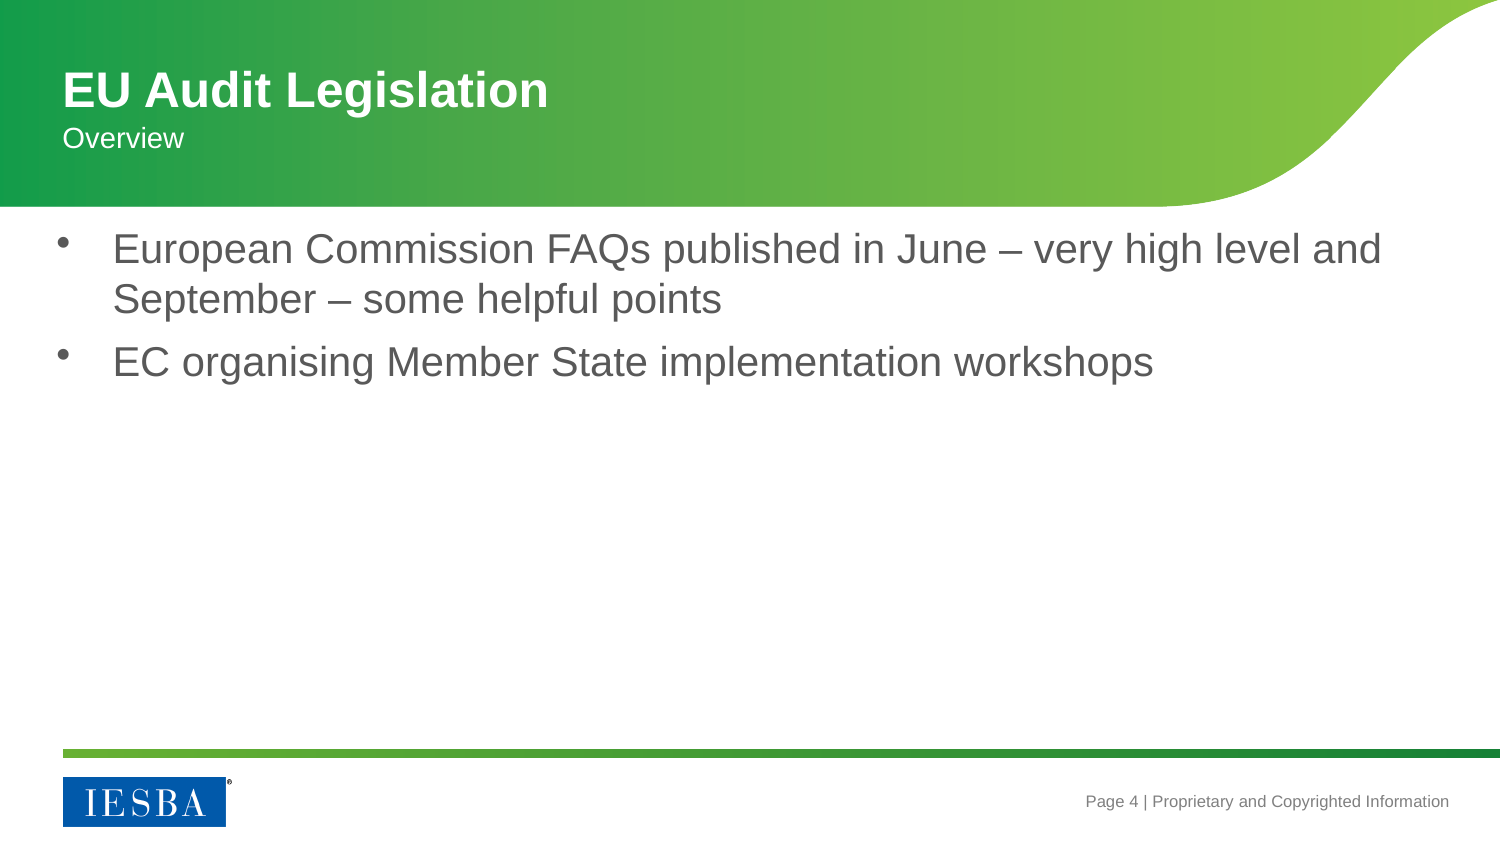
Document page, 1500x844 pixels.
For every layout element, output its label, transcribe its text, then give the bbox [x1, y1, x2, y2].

picture [63, 777, 232, 827]
list European Commission FAQs published in June – very high level and September – some helpful points EC organising Member State implementation workshops [41, 214, 1450, 741]
subtitle Overview [62, 119, 500, 148]
title EU Audit Legislation [62, 114, 1300, 181]
picture [0, 0, 1500, 207]
